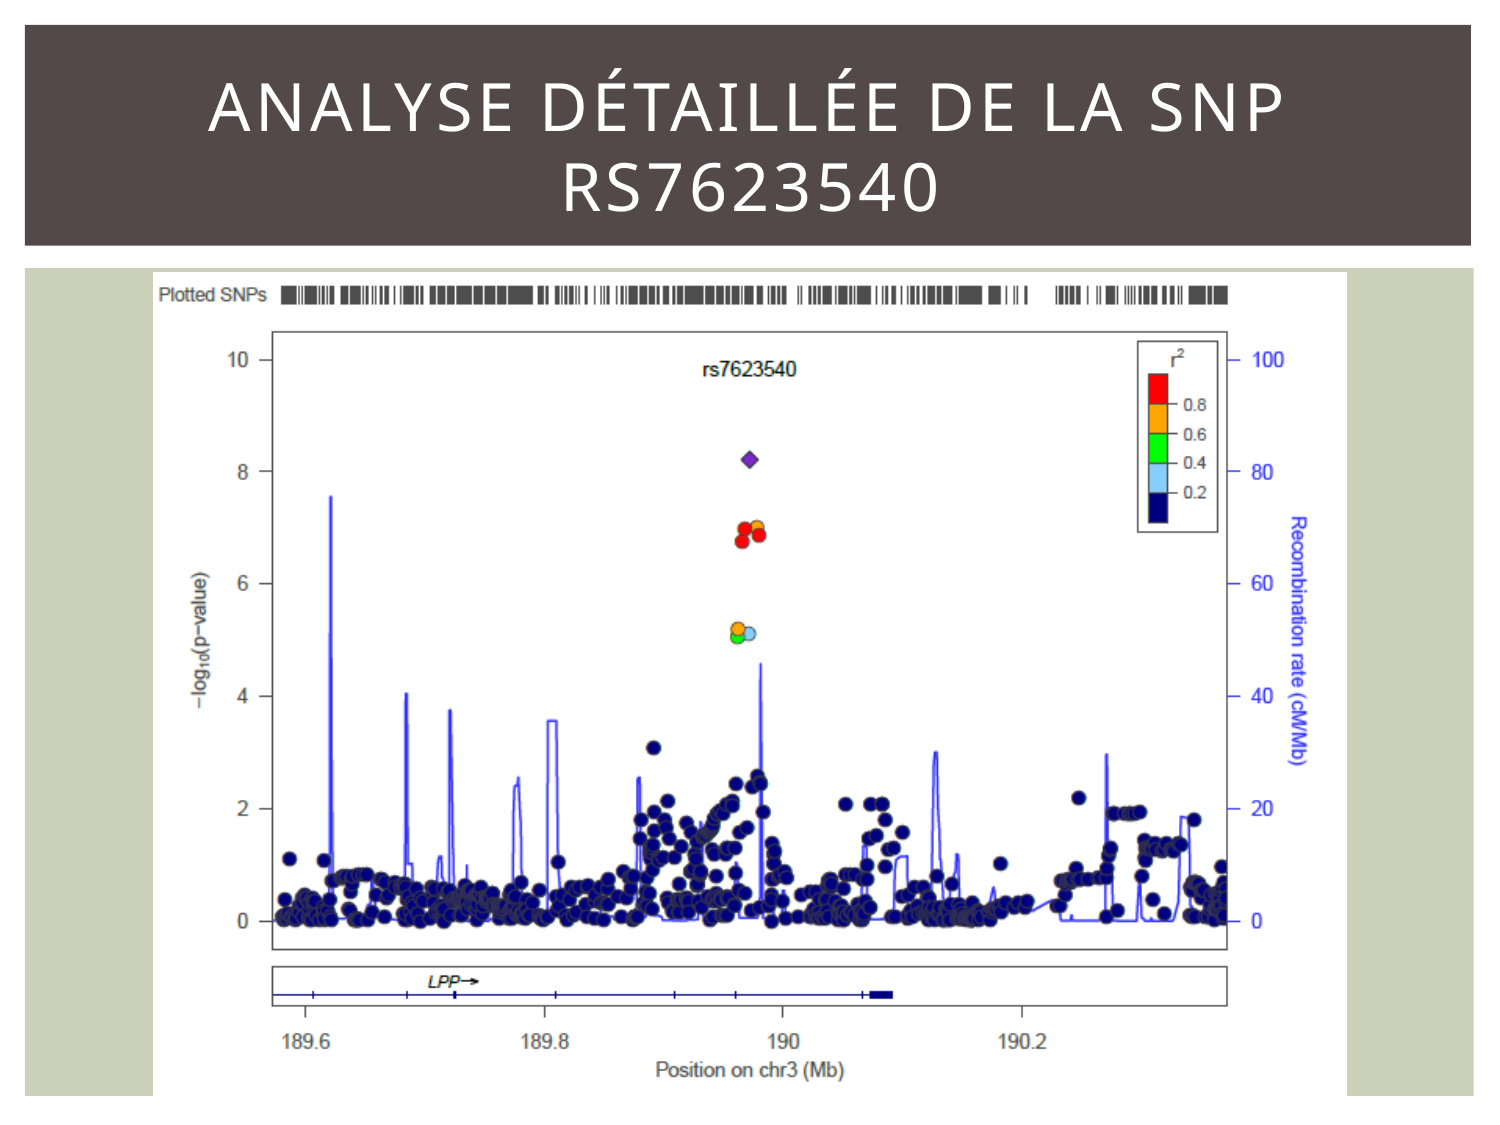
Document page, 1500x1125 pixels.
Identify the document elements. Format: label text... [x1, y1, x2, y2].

title Analyse détailléE de la SNP rs7623540 [62, 58, 1438, 232]
picture [153, 272, 1347, 1108]
